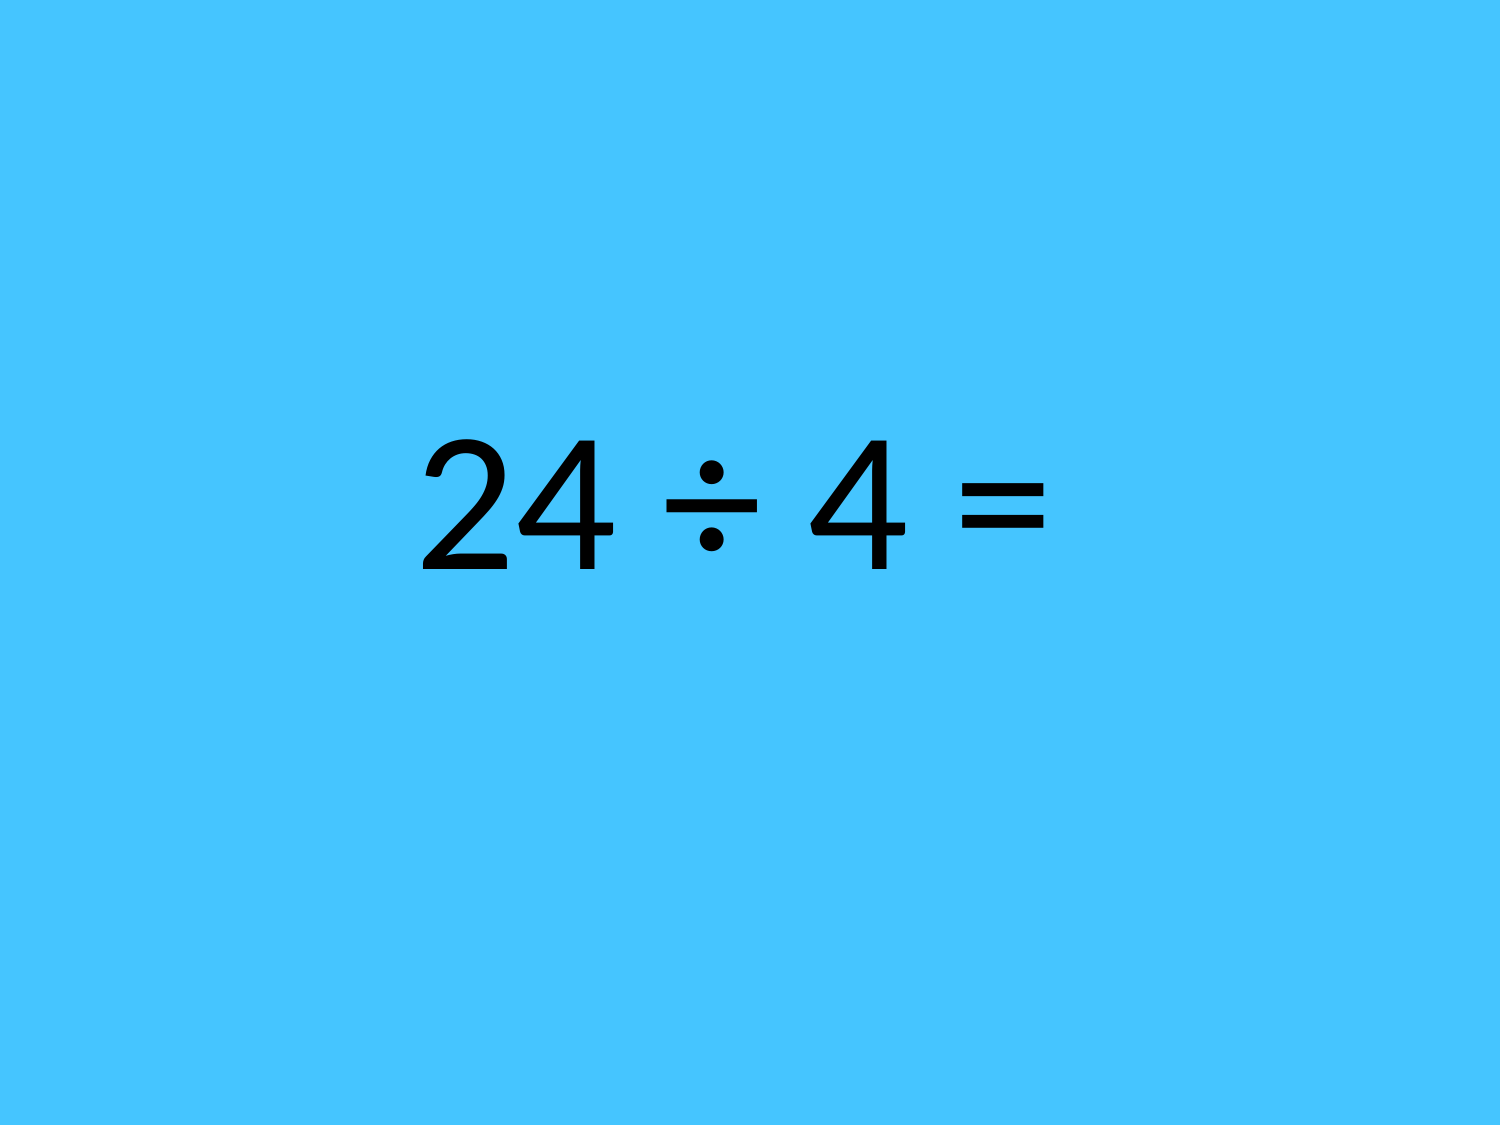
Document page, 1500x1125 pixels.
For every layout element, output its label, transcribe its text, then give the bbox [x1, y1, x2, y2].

text_box 24 ÷ 4 = [399, 362, 1138, 618]
